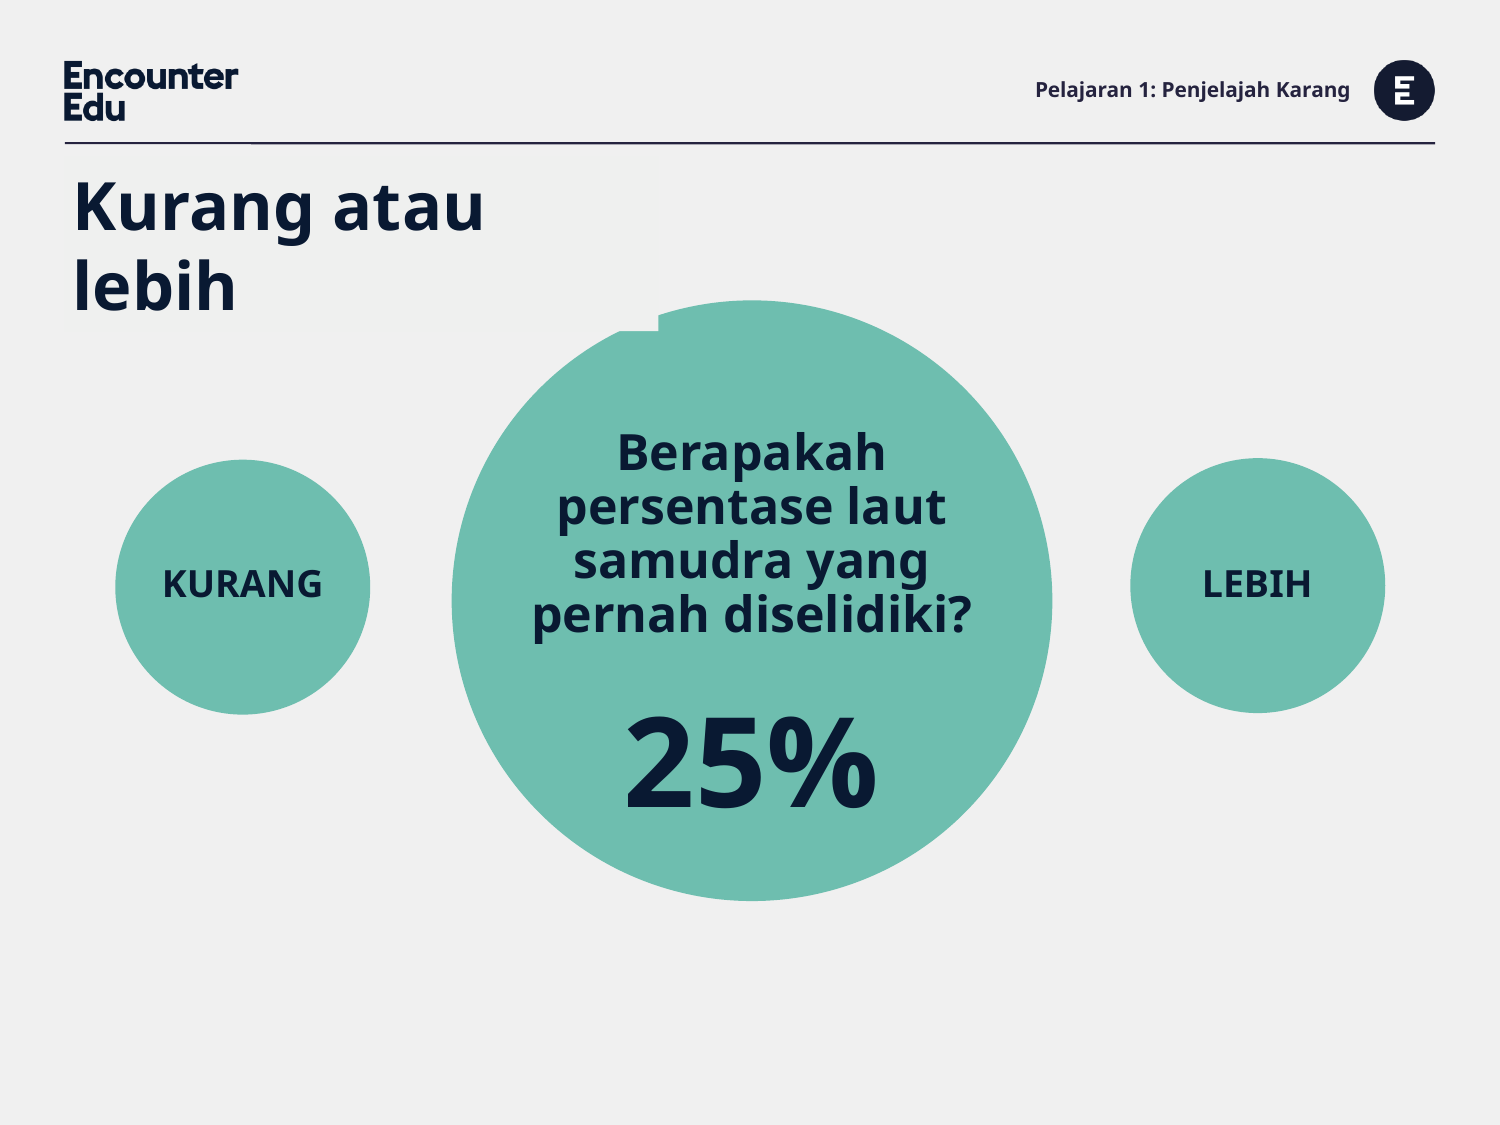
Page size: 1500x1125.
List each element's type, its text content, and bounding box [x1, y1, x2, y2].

list Berapakah persentase laut samudra yang pernah diselidiki? [482, 419, 1021, 602]
list 25% [482, 691, 1021, 874]
list KURANG [64, 515, 421, 656]
text_box Kurang atau lebih [64, 156, 659, 332]
picture [1372, 58, 1436, 122]
text_box LEBIH [1079, 516, 1435, 655]
picture [60, 59, 243, 122]
title Pelajaran 1: Penjelajah Karang [749, 67, 1359, 114]
